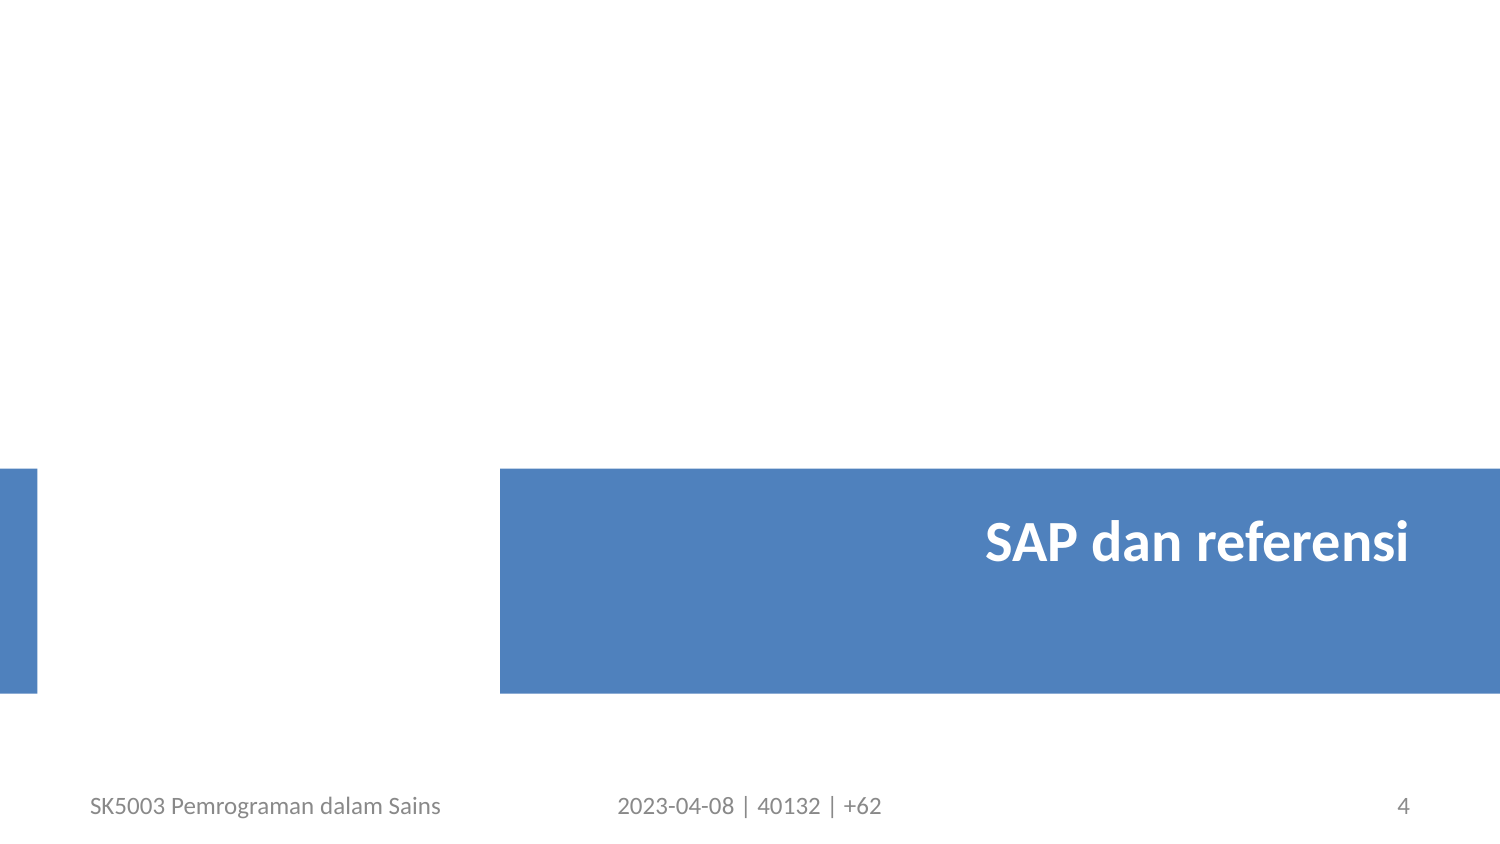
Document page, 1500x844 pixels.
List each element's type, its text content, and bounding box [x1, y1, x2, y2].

slide_number SK5003 Pemrograman dalam Sains [75, 782, 463, 827]
text_box SAP dan referensi [587, 509, 1425, 666]
slide_number 4 [1074, 782, 1425, 827]
footer 2023-04-08 | 40132 | +62 [512, 782, 988, 827]
